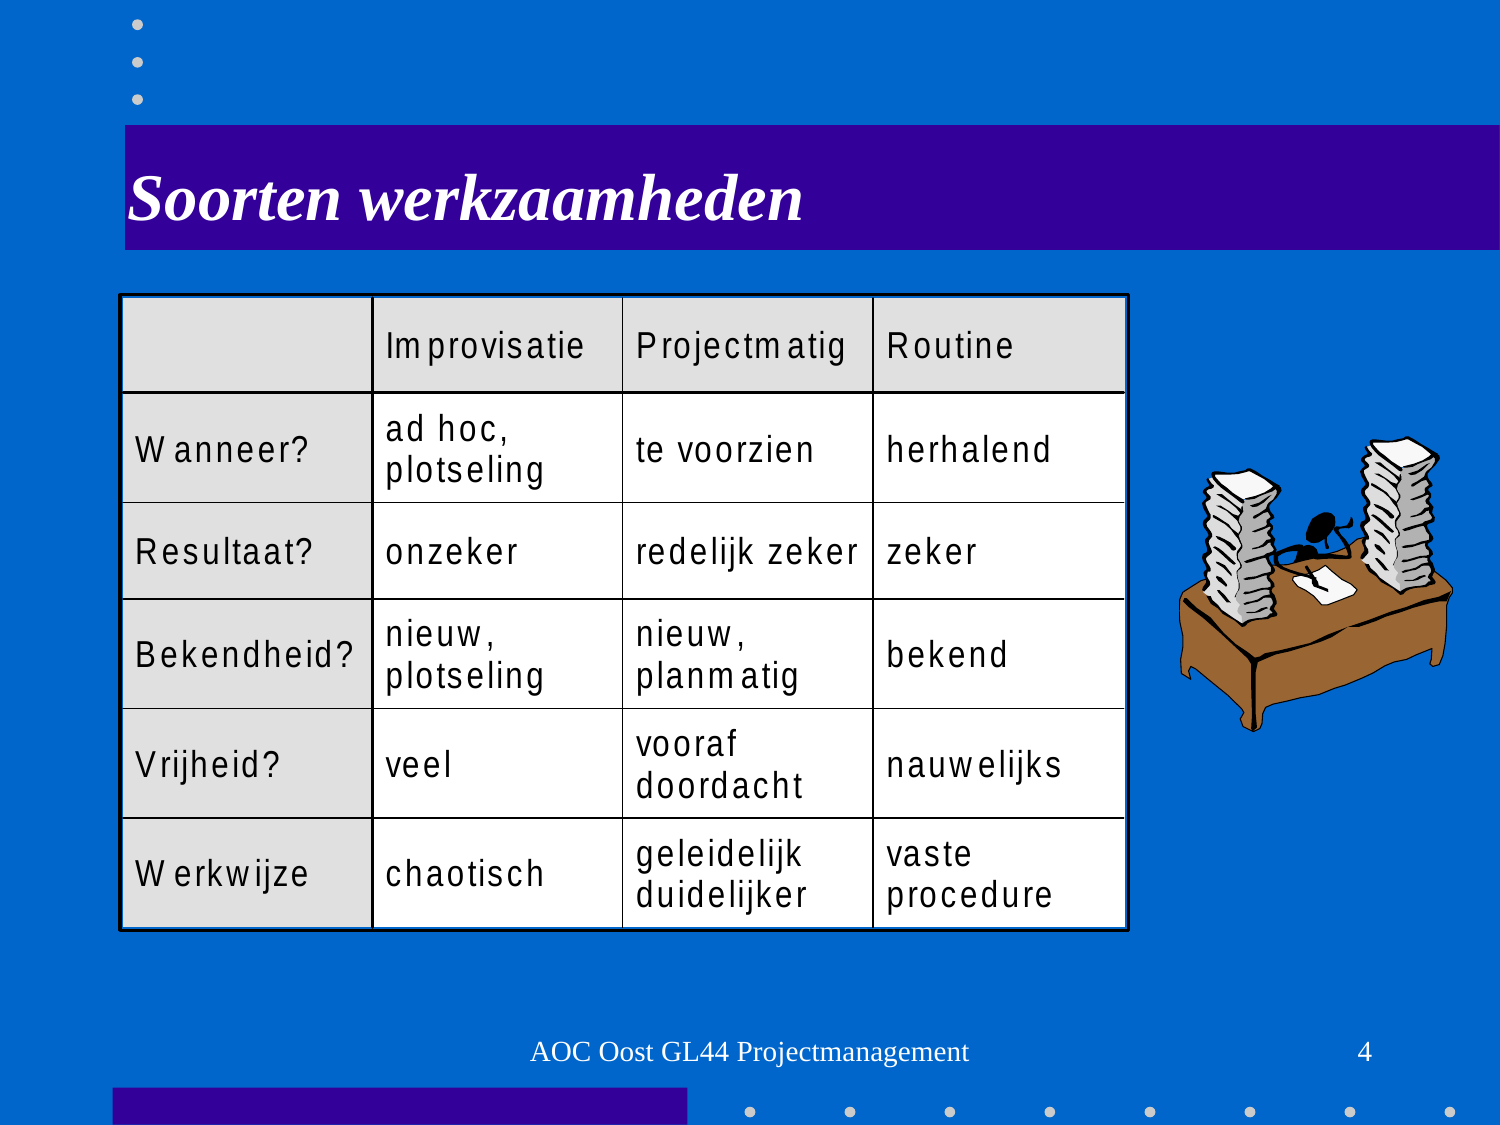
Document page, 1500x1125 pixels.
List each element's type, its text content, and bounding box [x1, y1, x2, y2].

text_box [112, 287, 1136, 939]
slide_number 4 [1074, 1012, 1388, 1088]
title Soorten werkzaamheden [112, 99, 1388, 288]
footer AOC Oost GL44 Projectmanagement [512, 1012, 988, 1088]
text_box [1178, 435, 1455, 734]
